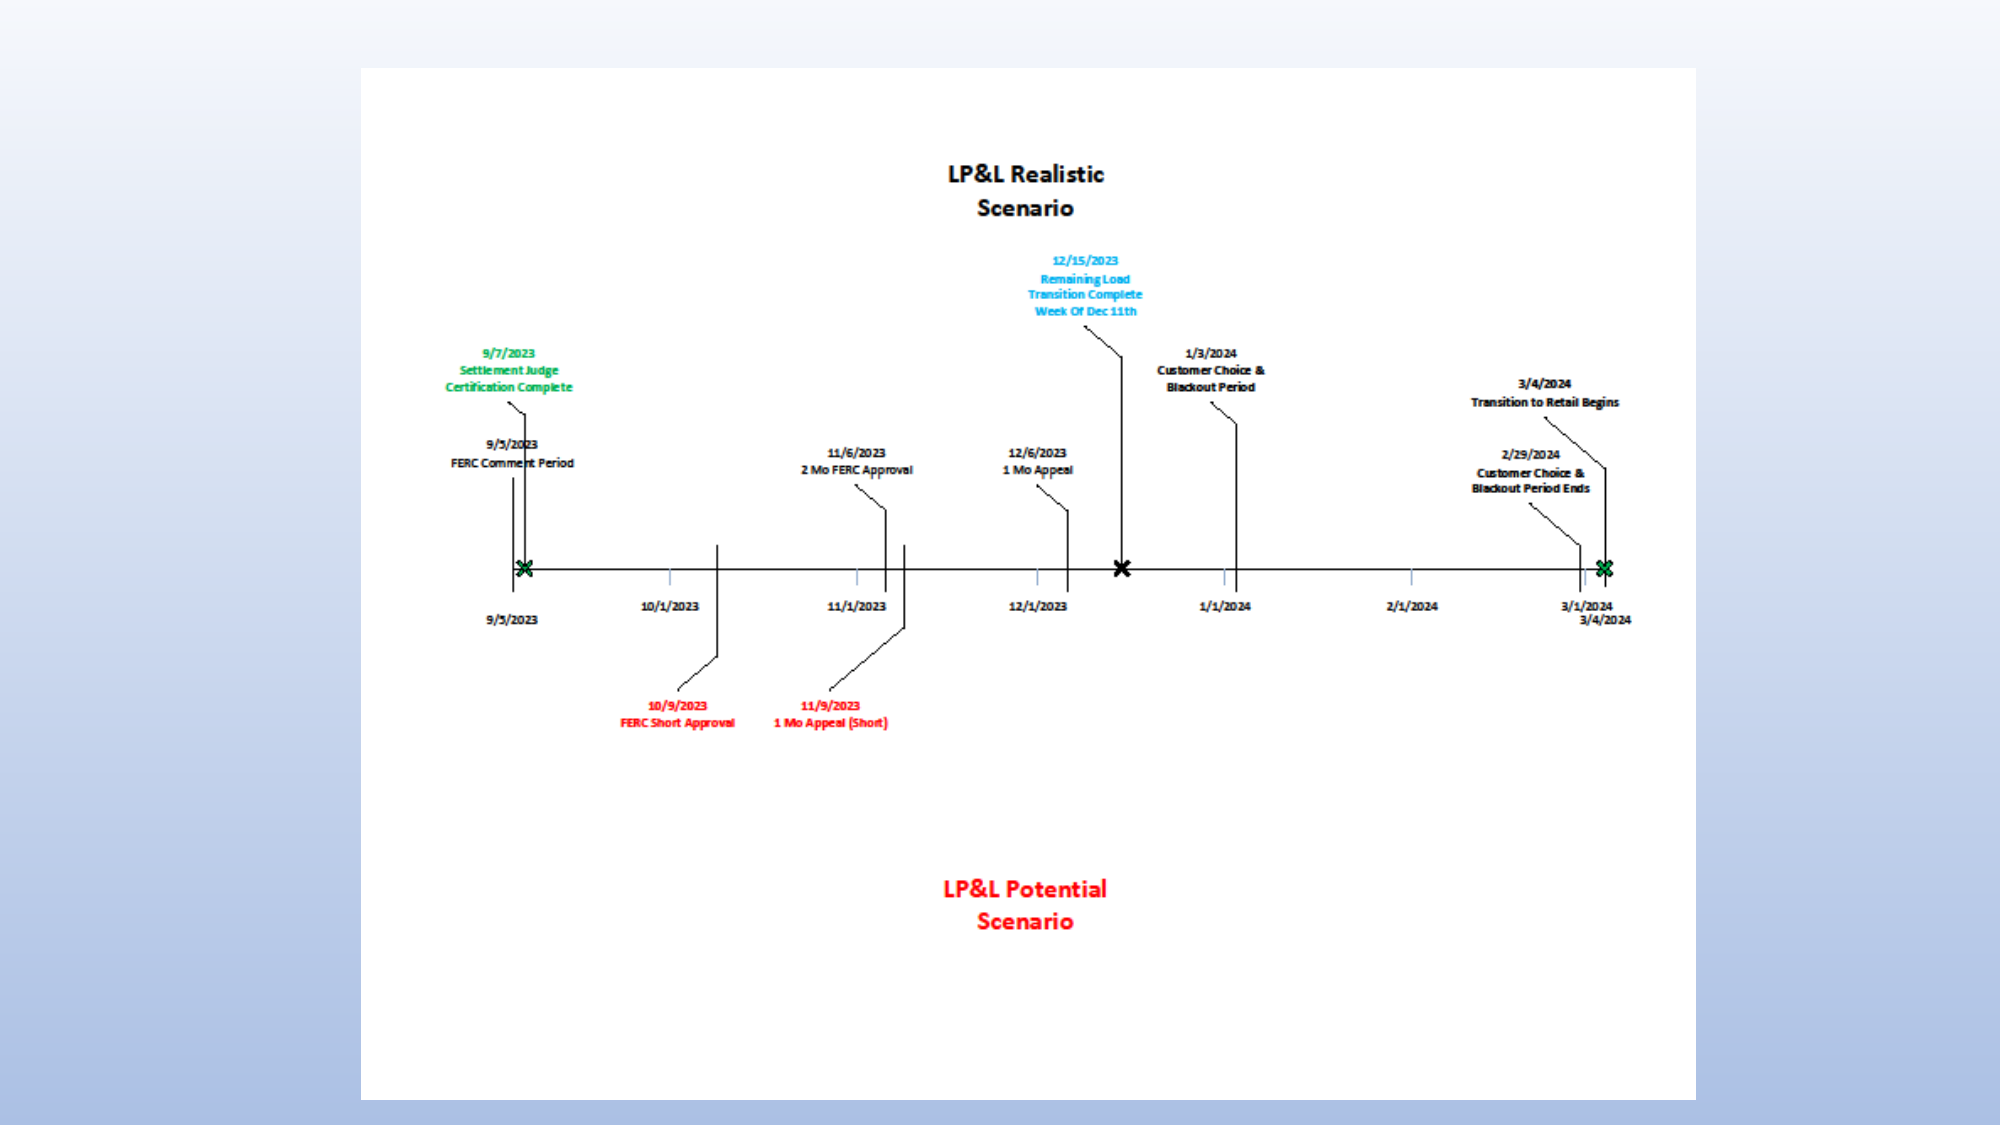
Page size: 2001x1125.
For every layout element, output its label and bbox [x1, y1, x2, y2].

text_box [360, 68, 1696, 1100]
